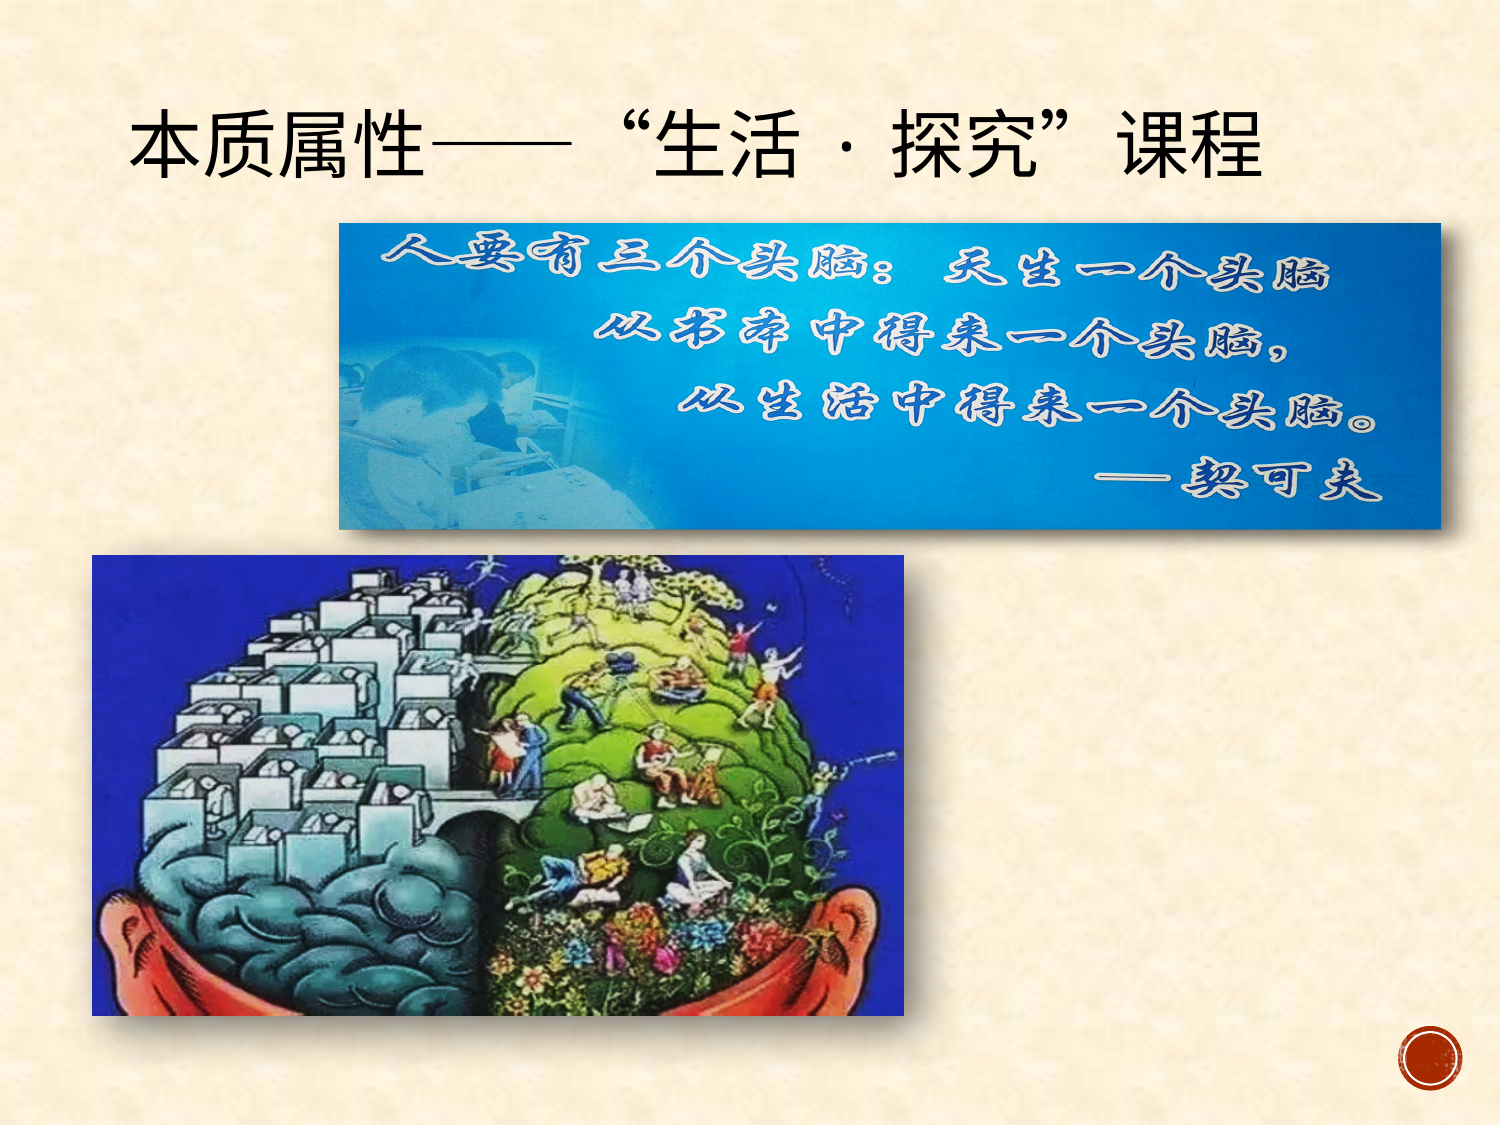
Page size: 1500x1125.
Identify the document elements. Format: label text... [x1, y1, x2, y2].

picture [0, 0, 1500, 1125]
title 本质属性——“生活·探究”课程 [112, 79, 1388, 207]
